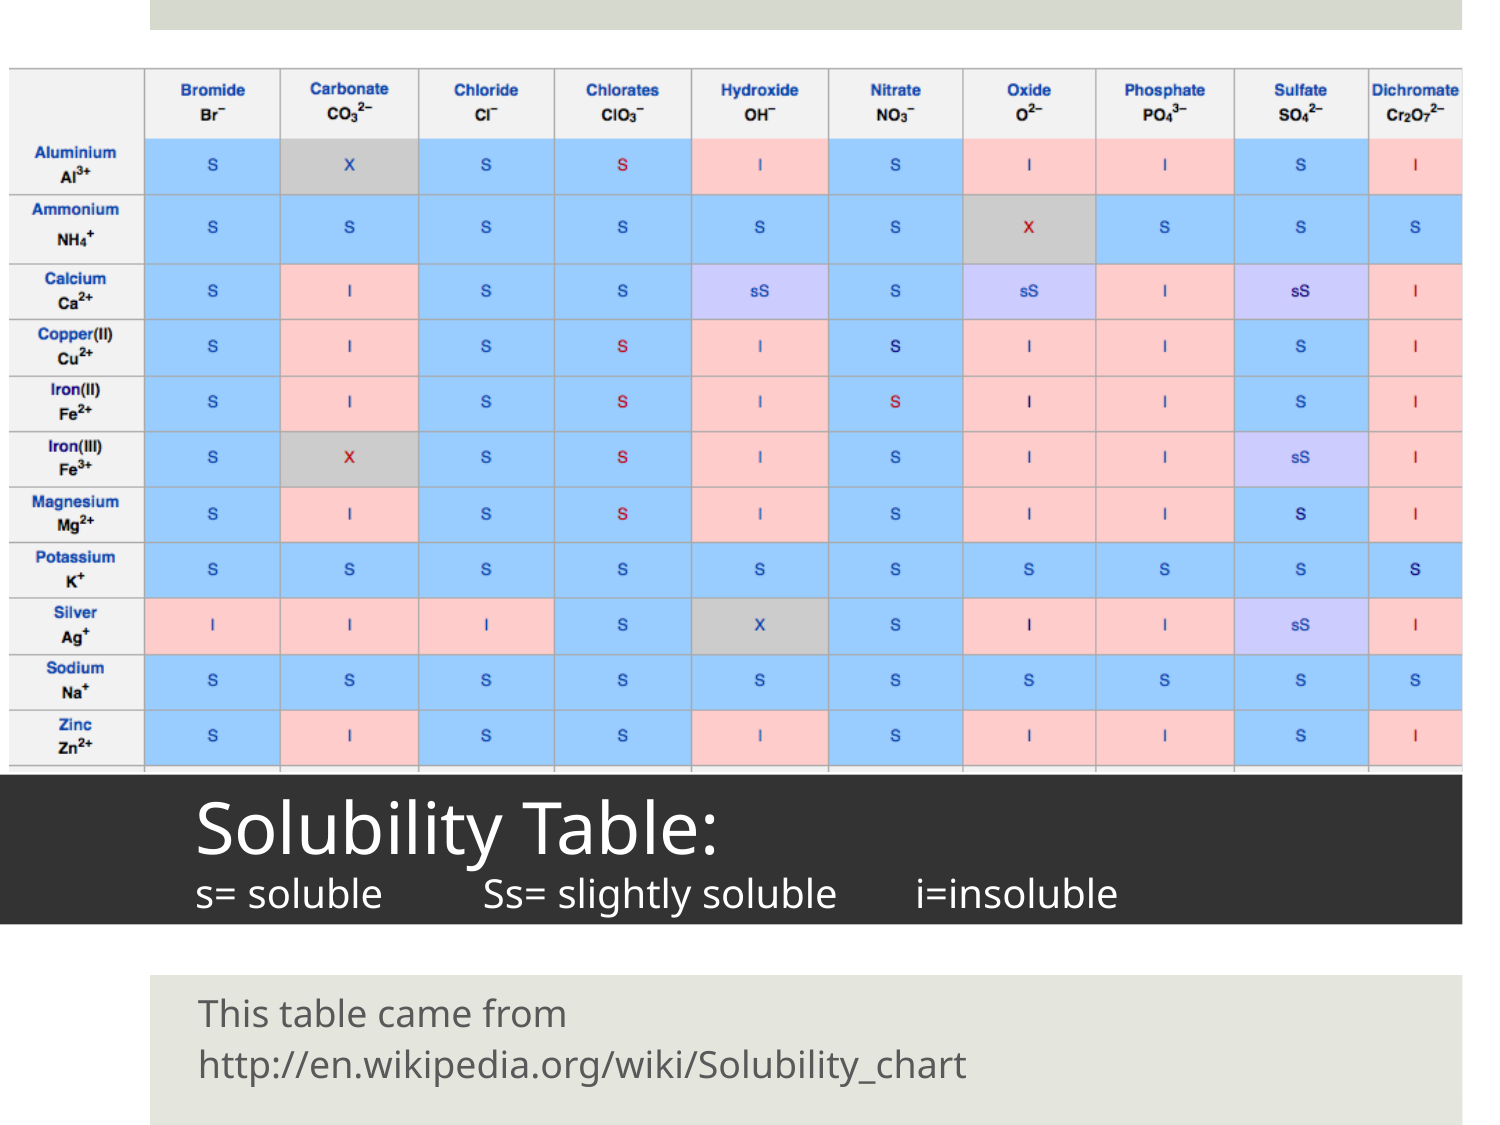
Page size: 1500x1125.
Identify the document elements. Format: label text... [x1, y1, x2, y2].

picture [8, 64, 1463, 773]
subtitle This table came from http://en.wikipedia.org/wiki/Solubility_chart [150, 975, 1463, 1125]
title Solubility Table: s= soluble Ss= slightly soluble i=insoluble [0, 774, 1463, 925]
